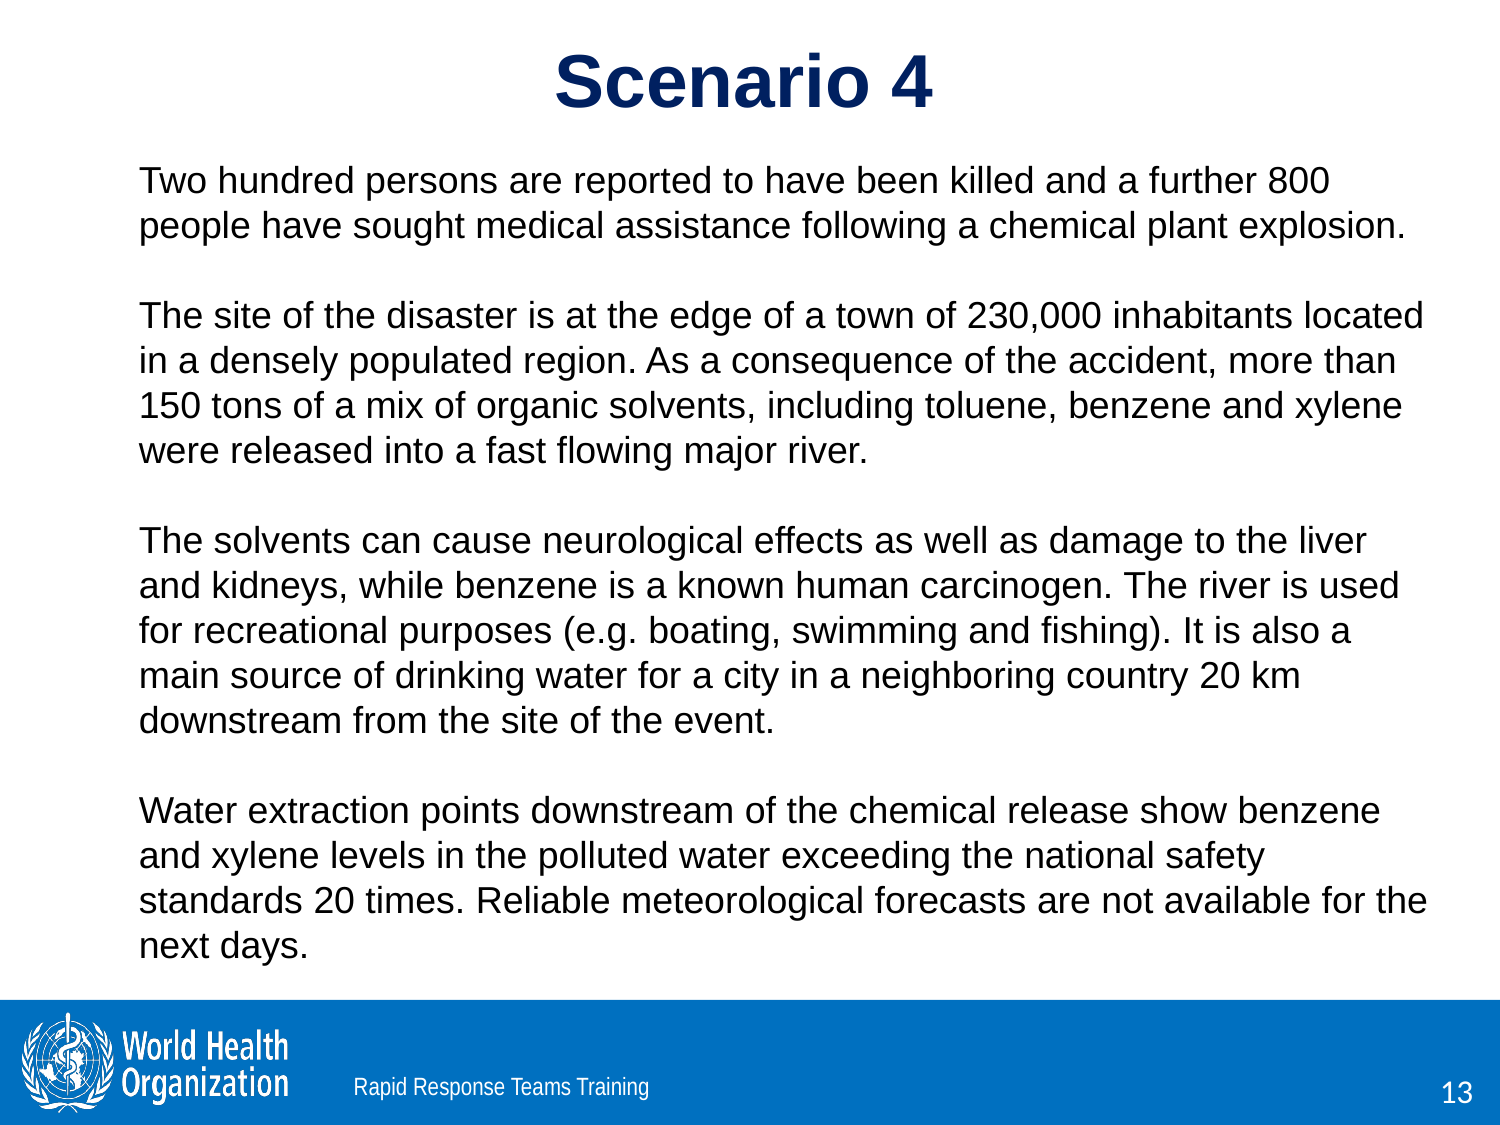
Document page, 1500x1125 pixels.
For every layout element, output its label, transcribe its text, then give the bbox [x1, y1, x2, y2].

title Scenario 4 [69, 0, 1420, 172]
text_box Two hundred persons are reported to have been killed and a further 800 people have sought medical assistance following a chemical plant explosion. The site of the disaster is at the edge of a town of 230,000 inhabitants located in a densely populated region. As a consequence of the accident, more than 150 tons of a mix of organic solvents, including toluene, benzene and xylene were released into a fast flowing major river. The solvents can cause neurological effects as well as damage to the liver and kidneys, while benzene is a known human carcinogen. The river is used for recreational purposes (e.g. boating, swimming and fishing). It is also a main source of drinking water for a city in a neighboring country 20 km downstream from the site of the event. Water extraction points downstream of the chemical release show benzene and xylene levels in the polluted water exceeding the national safety standards 20 times. Reliable meteorological forecasts are not available for the next days. [123, 148, 1447, 974]
picture [21, 1012, 288, 1113]
